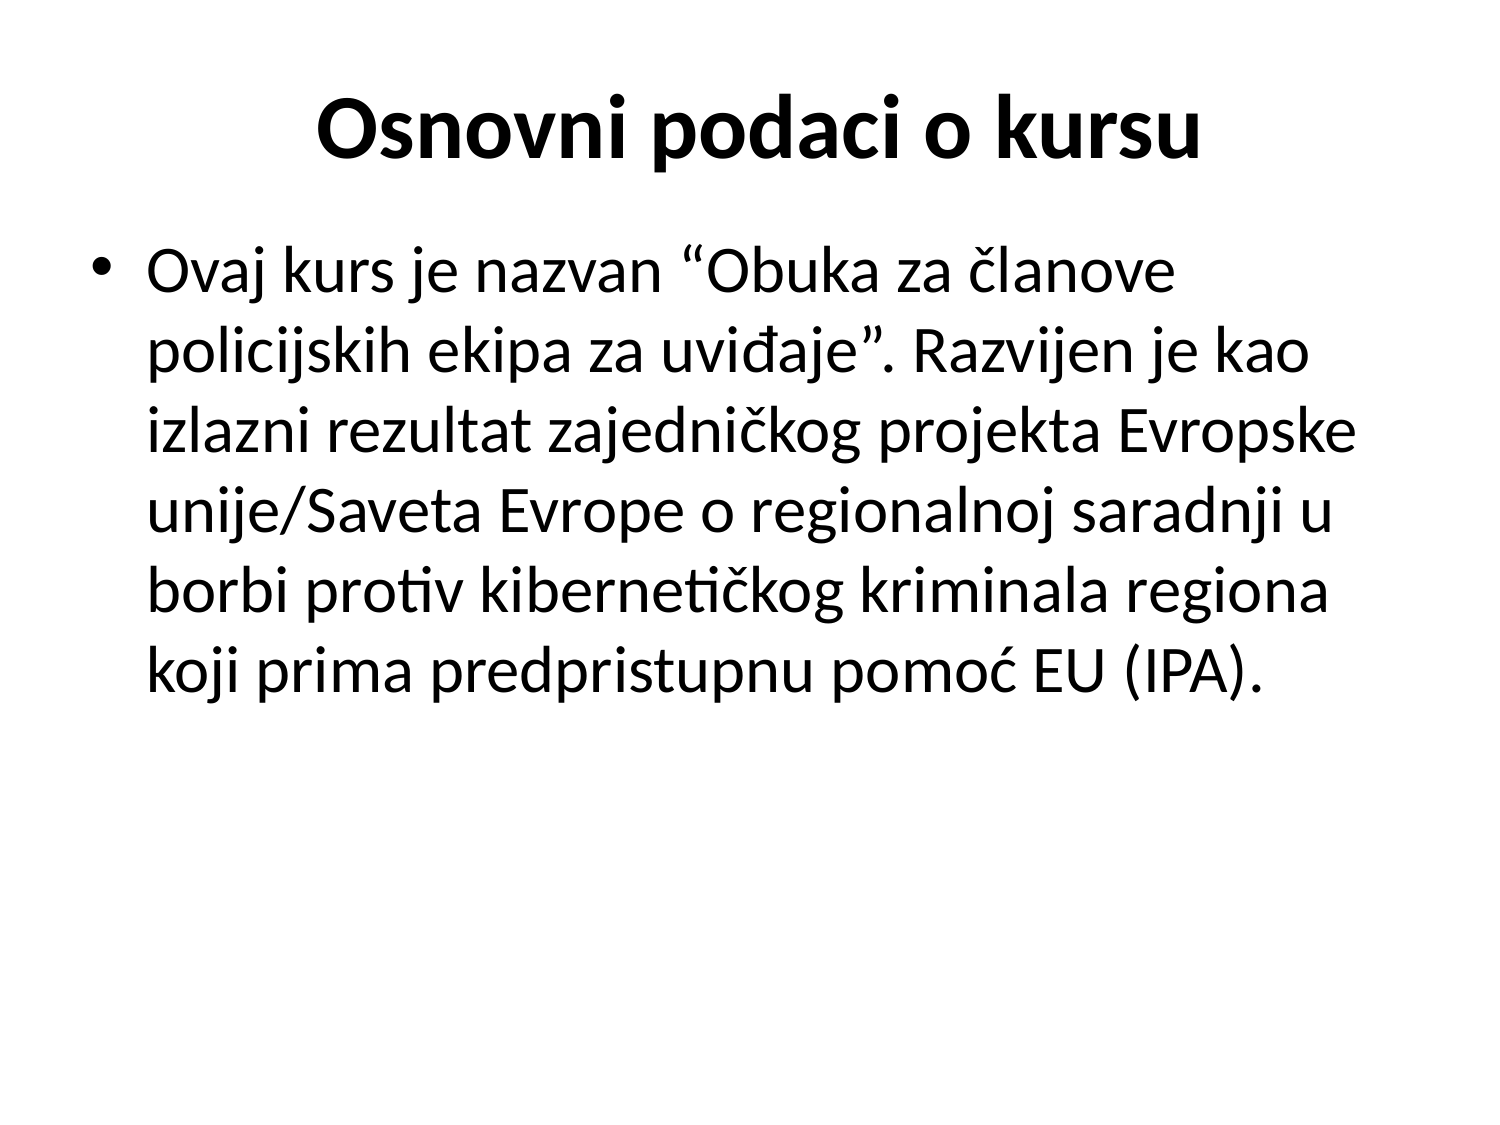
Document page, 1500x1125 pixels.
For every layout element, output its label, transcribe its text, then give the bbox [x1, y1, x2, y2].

list Ovaj kurs je nazvan “Obuka za članove policijskih ekipa za uviđaje”. Razvijen je kao izlazni rezultat zajedničkog projekta Evropske unije/Saveta Evrope o regionalnoj saradnji u borbi protiv kibernetičkog kriminala regiona koji prima predpristupnu pomoć EU (IPA). [75, 218, 1425, 961]
title Osnovni podaci o kursu [75, 45, 1425, 199]
